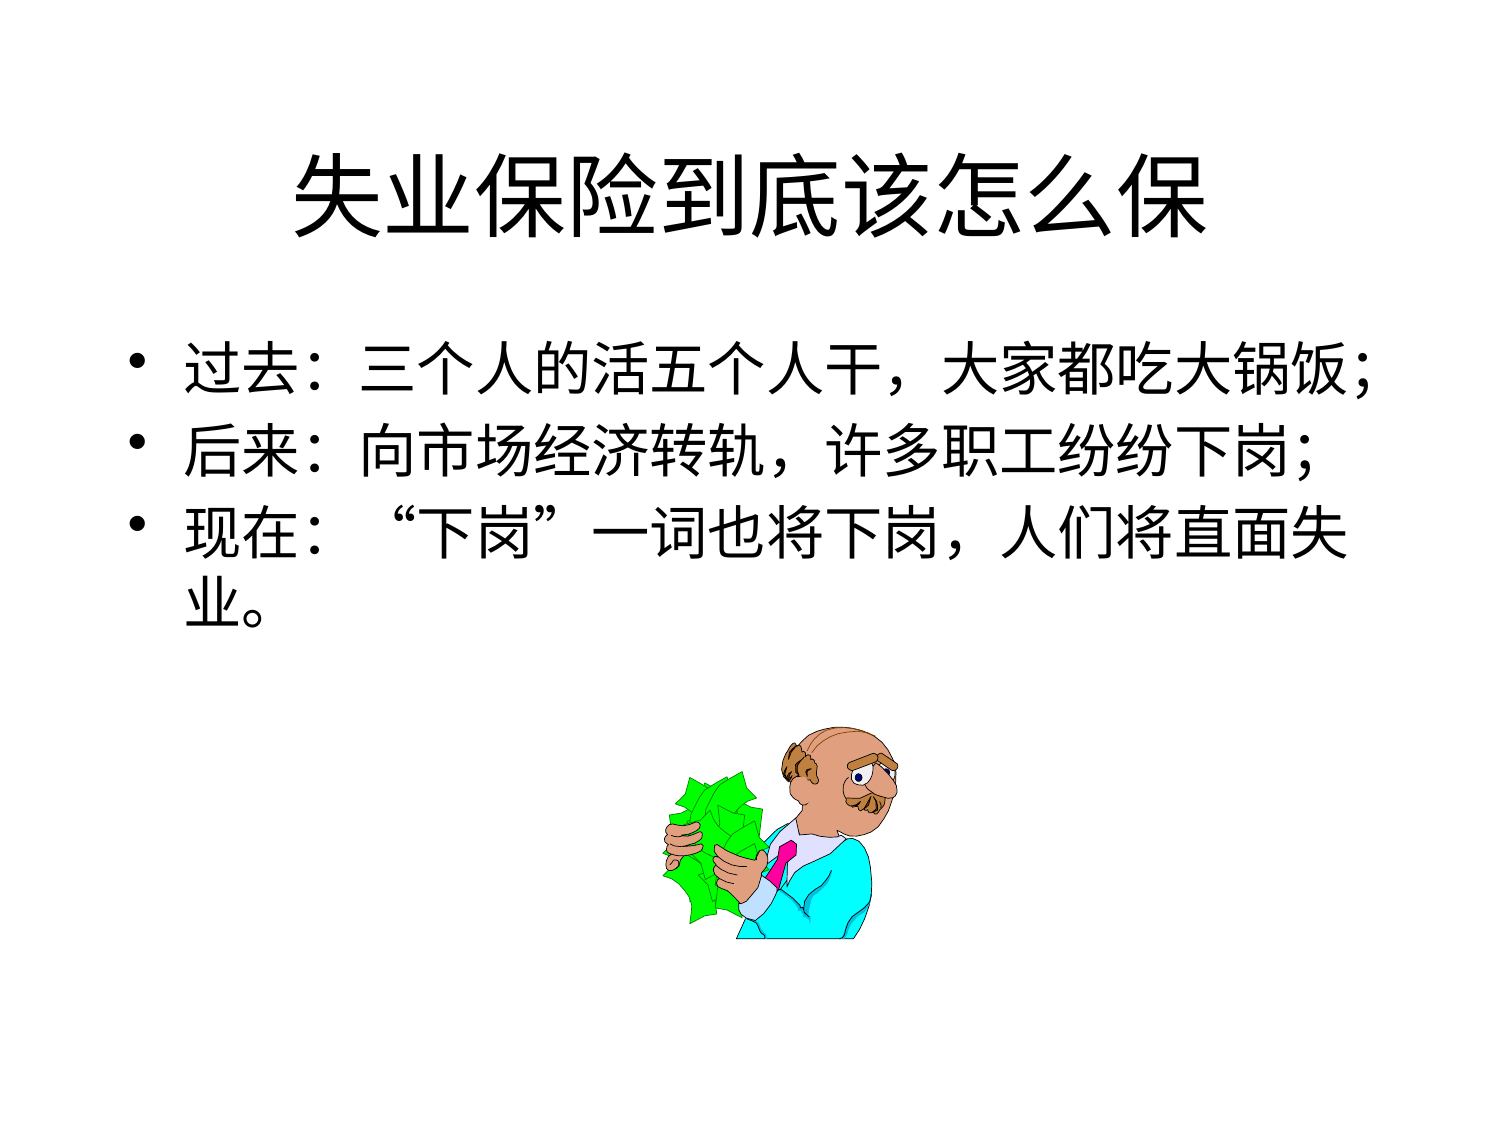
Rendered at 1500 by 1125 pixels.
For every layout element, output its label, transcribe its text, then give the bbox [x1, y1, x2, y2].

list 过去：三个人的活五个人干，大家都吃大锅饭； 后来：向市场经济转轨，许多职工纷纷下岗； 现在：“下岗”一词也将下岗，人们将直面失业。 [112, 324, 1438, 650]
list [424, 620, 994, 1001]
title 失业保险到底该怎么保 [112, 99, 1388, 288]
